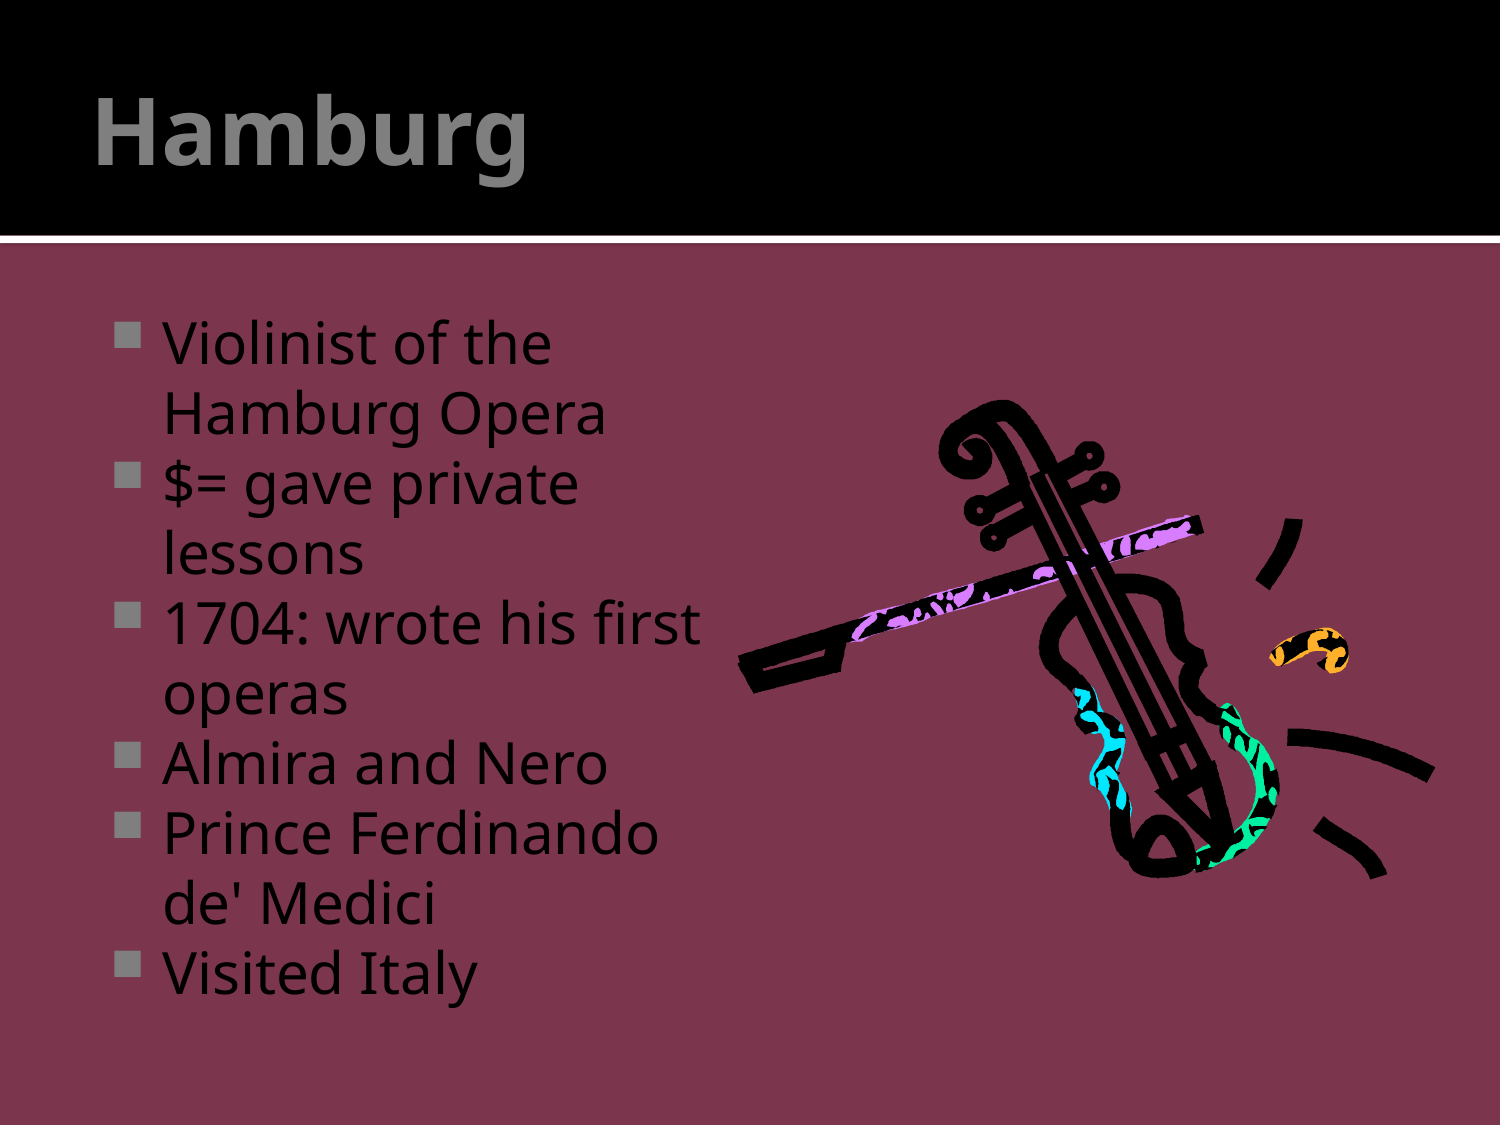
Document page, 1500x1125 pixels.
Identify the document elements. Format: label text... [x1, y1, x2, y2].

list Violinist of the Hamburg Opera $= gave private lessons 1704: wrote his first operas Almira and Nero Prince Ferdinando de' Medici Visited Italy [75, 291, 738, 1050]
title Hamburg [75, 24, 1425, 231]
picture [737, 399, 1436, 880]
